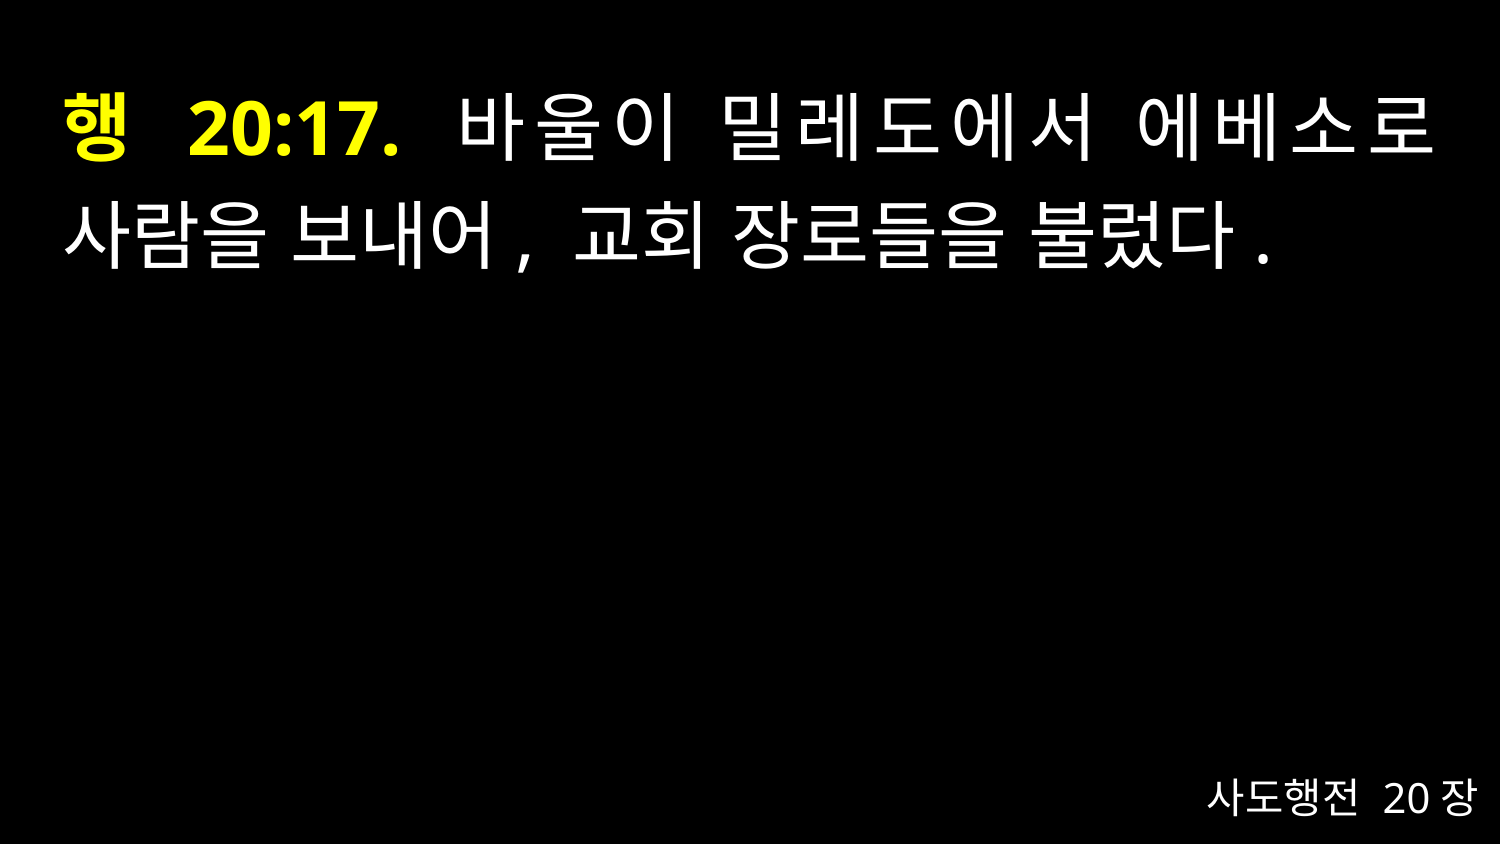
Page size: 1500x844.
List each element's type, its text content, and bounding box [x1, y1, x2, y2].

title 행 20:17. 바울이 밀레도에서 에베소로 사람을 보내어, 교회 장로들을 불렀다. [0, 0, 1500, 844]
subtitle 사도행전 20장 [916, 770, 1500, 844]
